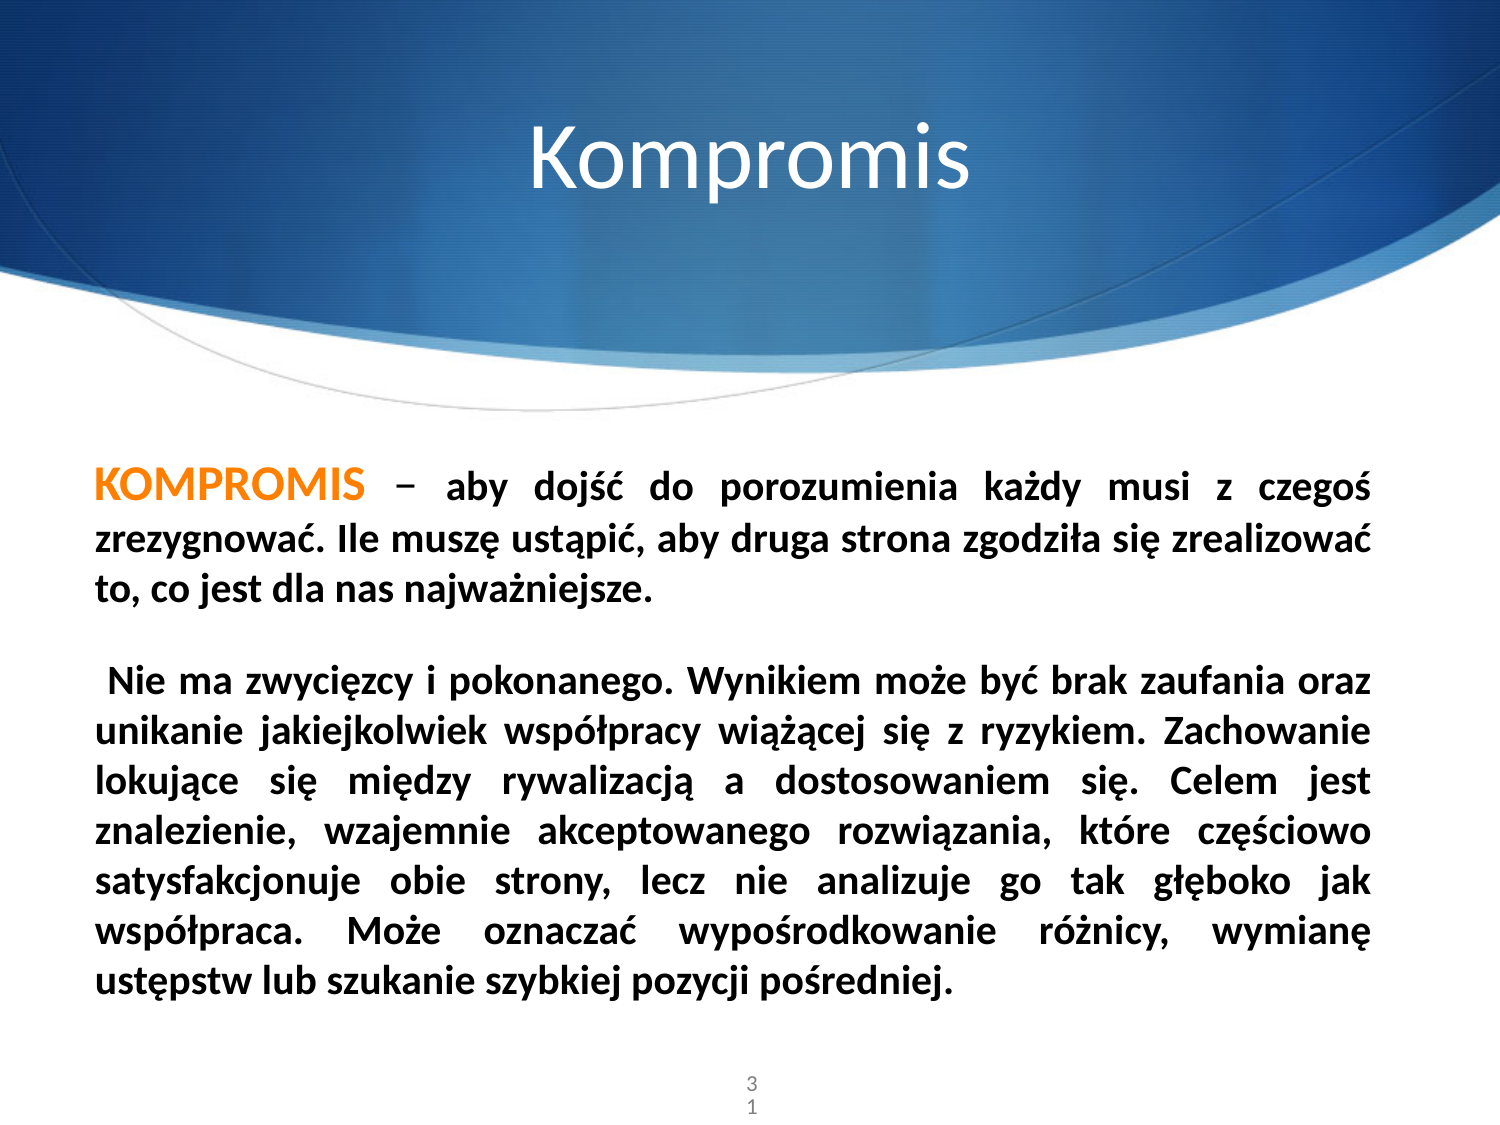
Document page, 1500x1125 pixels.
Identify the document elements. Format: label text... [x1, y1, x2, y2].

slide_number 31 [730, 1062, 769, 1103]
picture [0, 0, 1500, 1125]
list KOMPROMIS – aby dojść do porozumienia każdy musi z czegoś zrezygnować. Ile muszę ustąpić, aby druga strona zgodziła się zrealizować to, co jest dla nas najważniejsze. Nie ma zwycięzcy i pokonanego. Wynikiem może być brak zaufania oraz unikanie jakiejkolwiek współpracy wiążącej się z ryzykiem. Zachowanie lokujące się między rywalizacją a dostosowaniem się. Celem jest znalezienie, wzajemnie akceptowanego rozwiązania, które częściowo satysfakcjonuje obie strony, lecz nie analizuje go tak głęboko jak współpraca. Może oznaczać wypośrodkowanie różnicy, wymianę ustępstw lub szukanie szybkiej pozycji pośredniej. [88, 444, 1379, 981]
title Kompromis [75, 0, 1425, 301]
